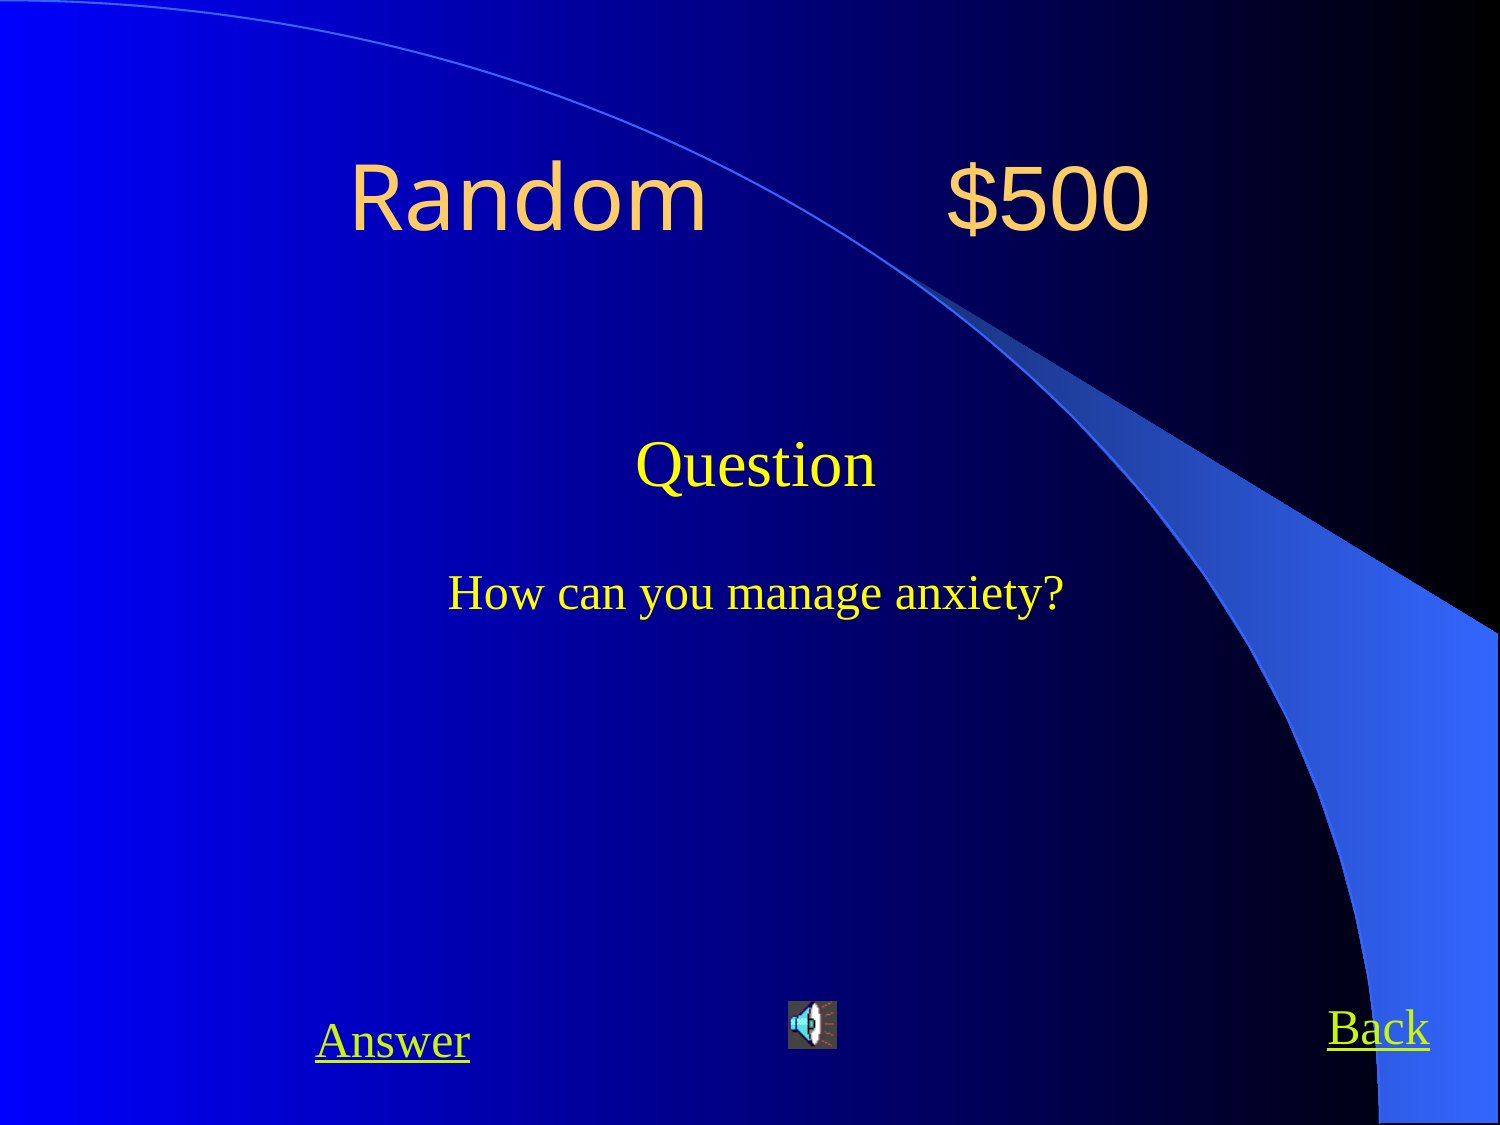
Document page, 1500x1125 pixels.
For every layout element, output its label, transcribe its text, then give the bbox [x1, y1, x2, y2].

text_box Question How can you manage anxiety? [99, 412, 1413, 748]
picture [787, 999, 838, 1051]
title Random $500 [112, 99, 1388, 288]
text_box Answer [300, 999, 625, 1075]
text_box Back [1312, 987, 1446, 1063]
